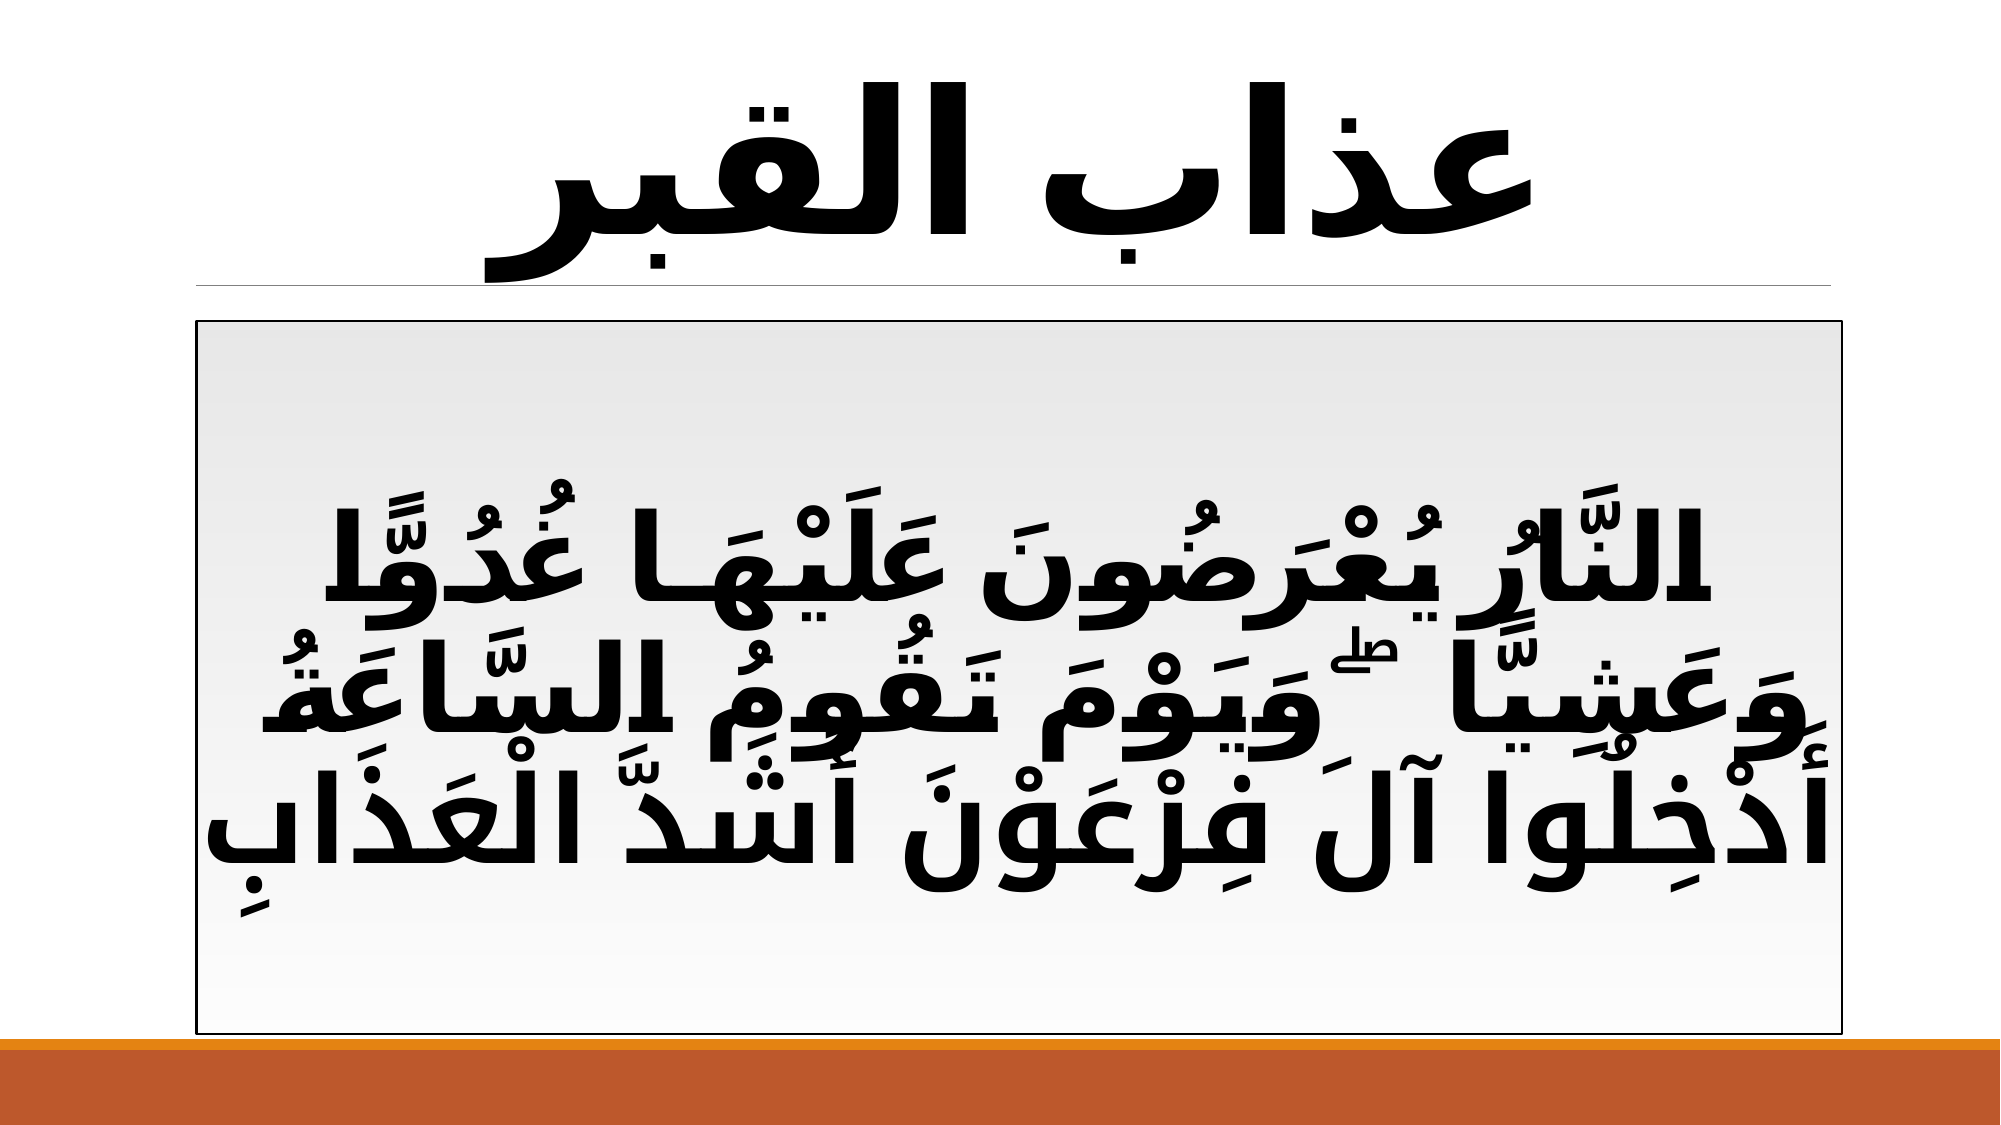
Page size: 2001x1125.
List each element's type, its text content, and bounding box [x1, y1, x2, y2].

title عذاب القبر [232, 44, 1813, 284]
list النَّارُ يُعْرَضُونَ عَلَيْهَا غُدُوًّا وَعَشِيًّا ۖ وَيَوْمَ تَقُومُ السَّاعَةُ أَدْخِلُوا آلَ فِرْعَوْنَ أَشَدَّ الْعَذَابِ [195, 320, 1843, 1035]
